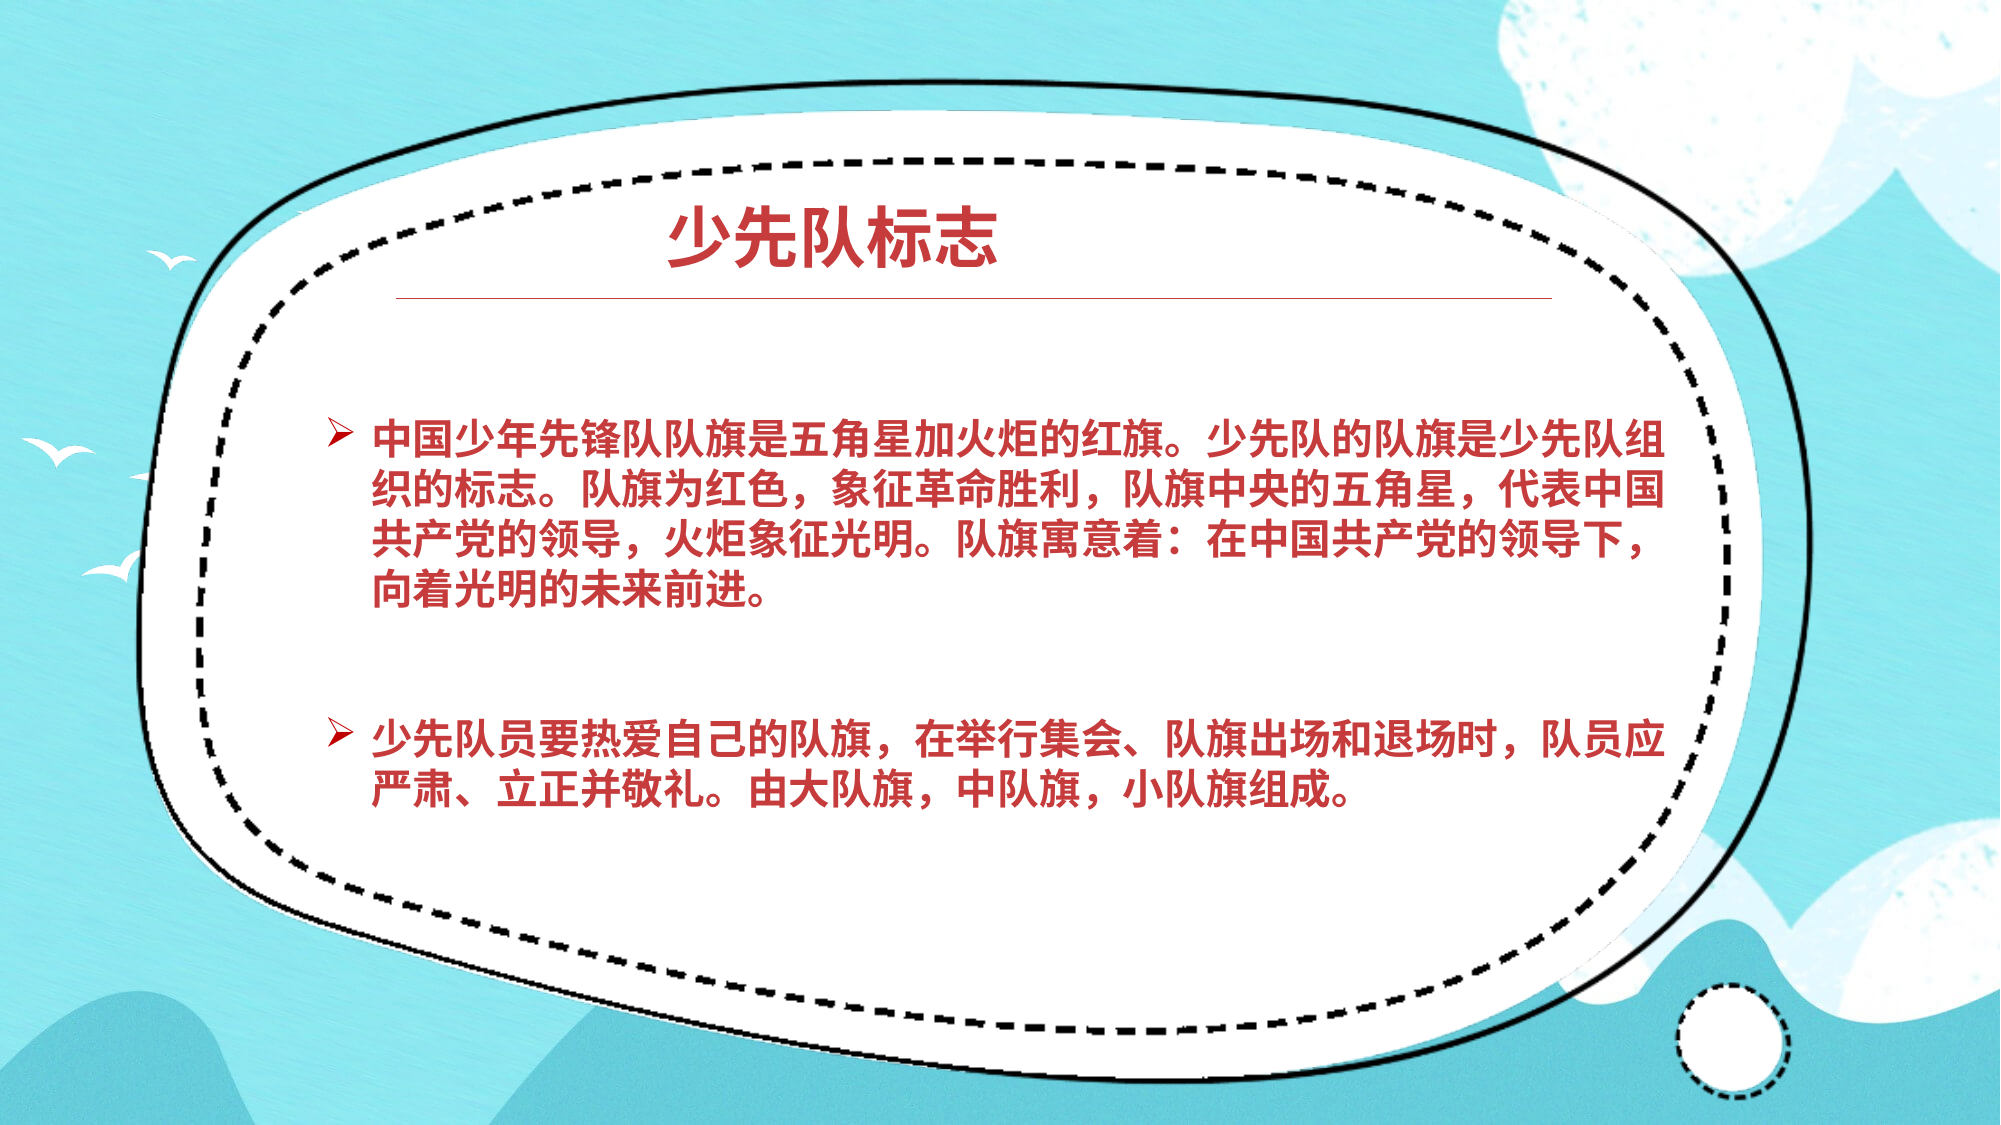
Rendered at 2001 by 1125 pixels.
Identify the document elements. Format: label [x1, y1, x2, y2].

text_box [309, 188, 1718, 825]
